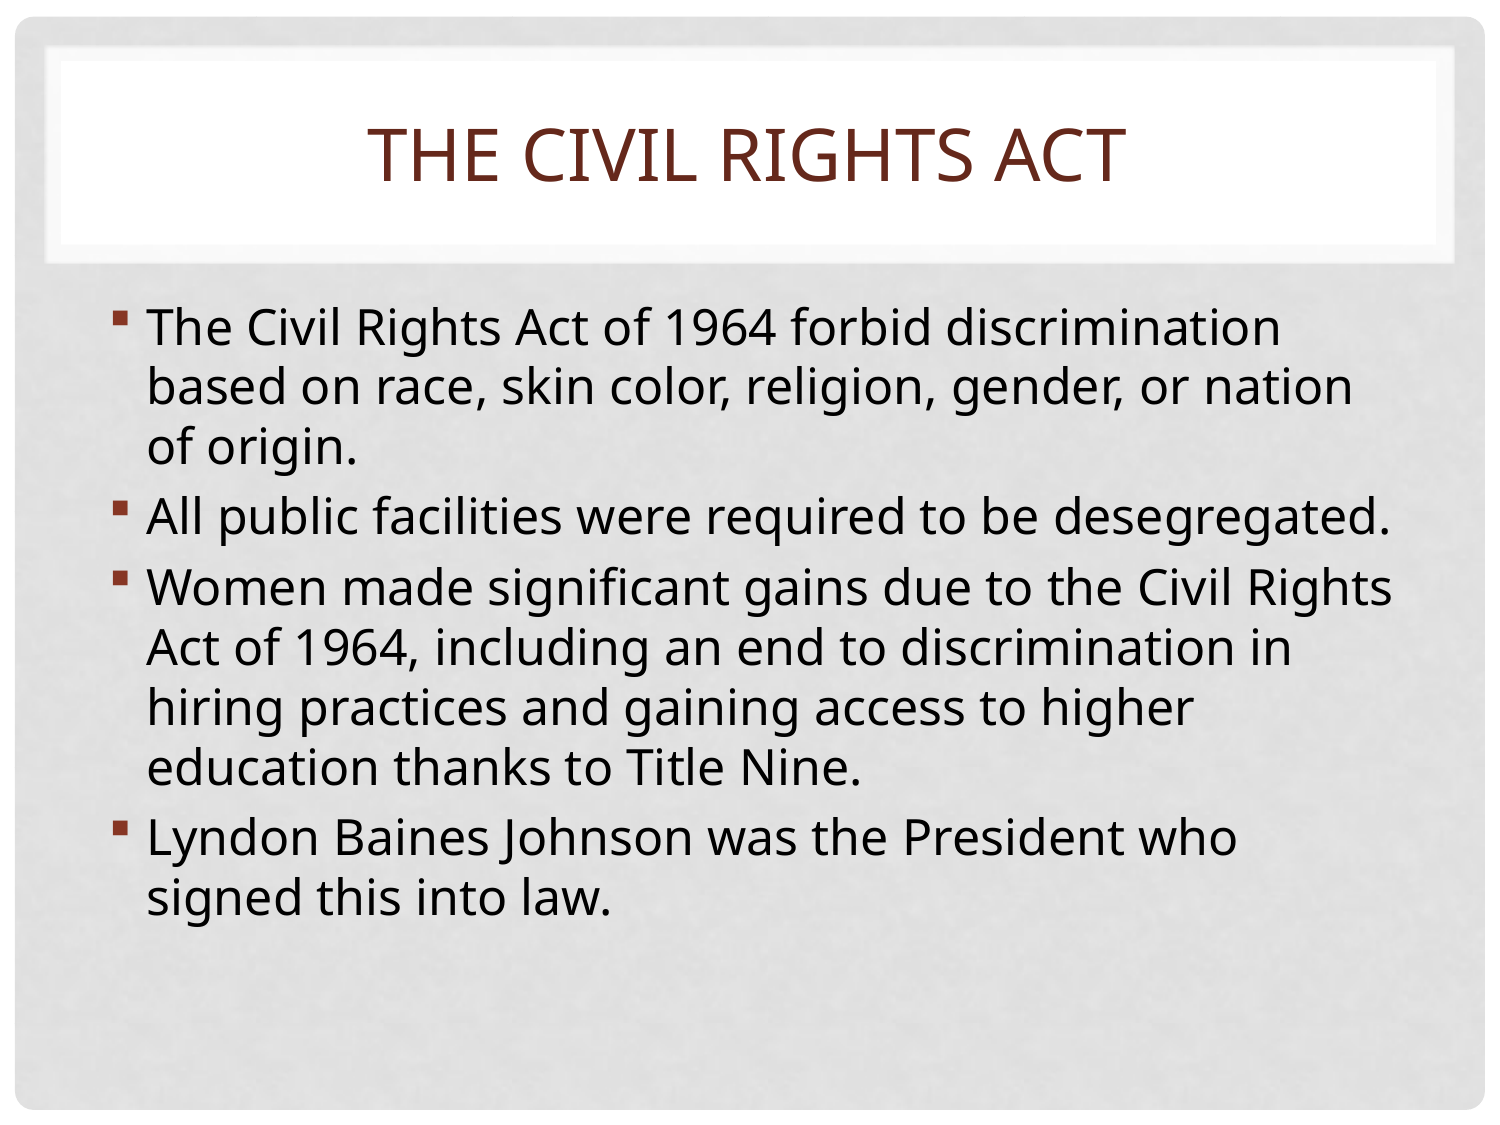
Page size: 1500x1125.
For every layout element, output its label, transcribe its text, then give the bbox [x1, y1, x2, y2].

list The Civil Rights Act of 1964 forbid discrimination based on race, skin color, religion, gender, or nation of origin. All public facilities were required to be desegregated. Women made significant gains due to the Civil Rights Act of 1964, including an end to discrimination in hiring practices and gaining access to higher education thanks to Title Nine. Lyndon Baines Johnson was the President who signed this into law. [75, 287, 1425, 1005]
title The civil rights act [69, 66, 1425, 238]
